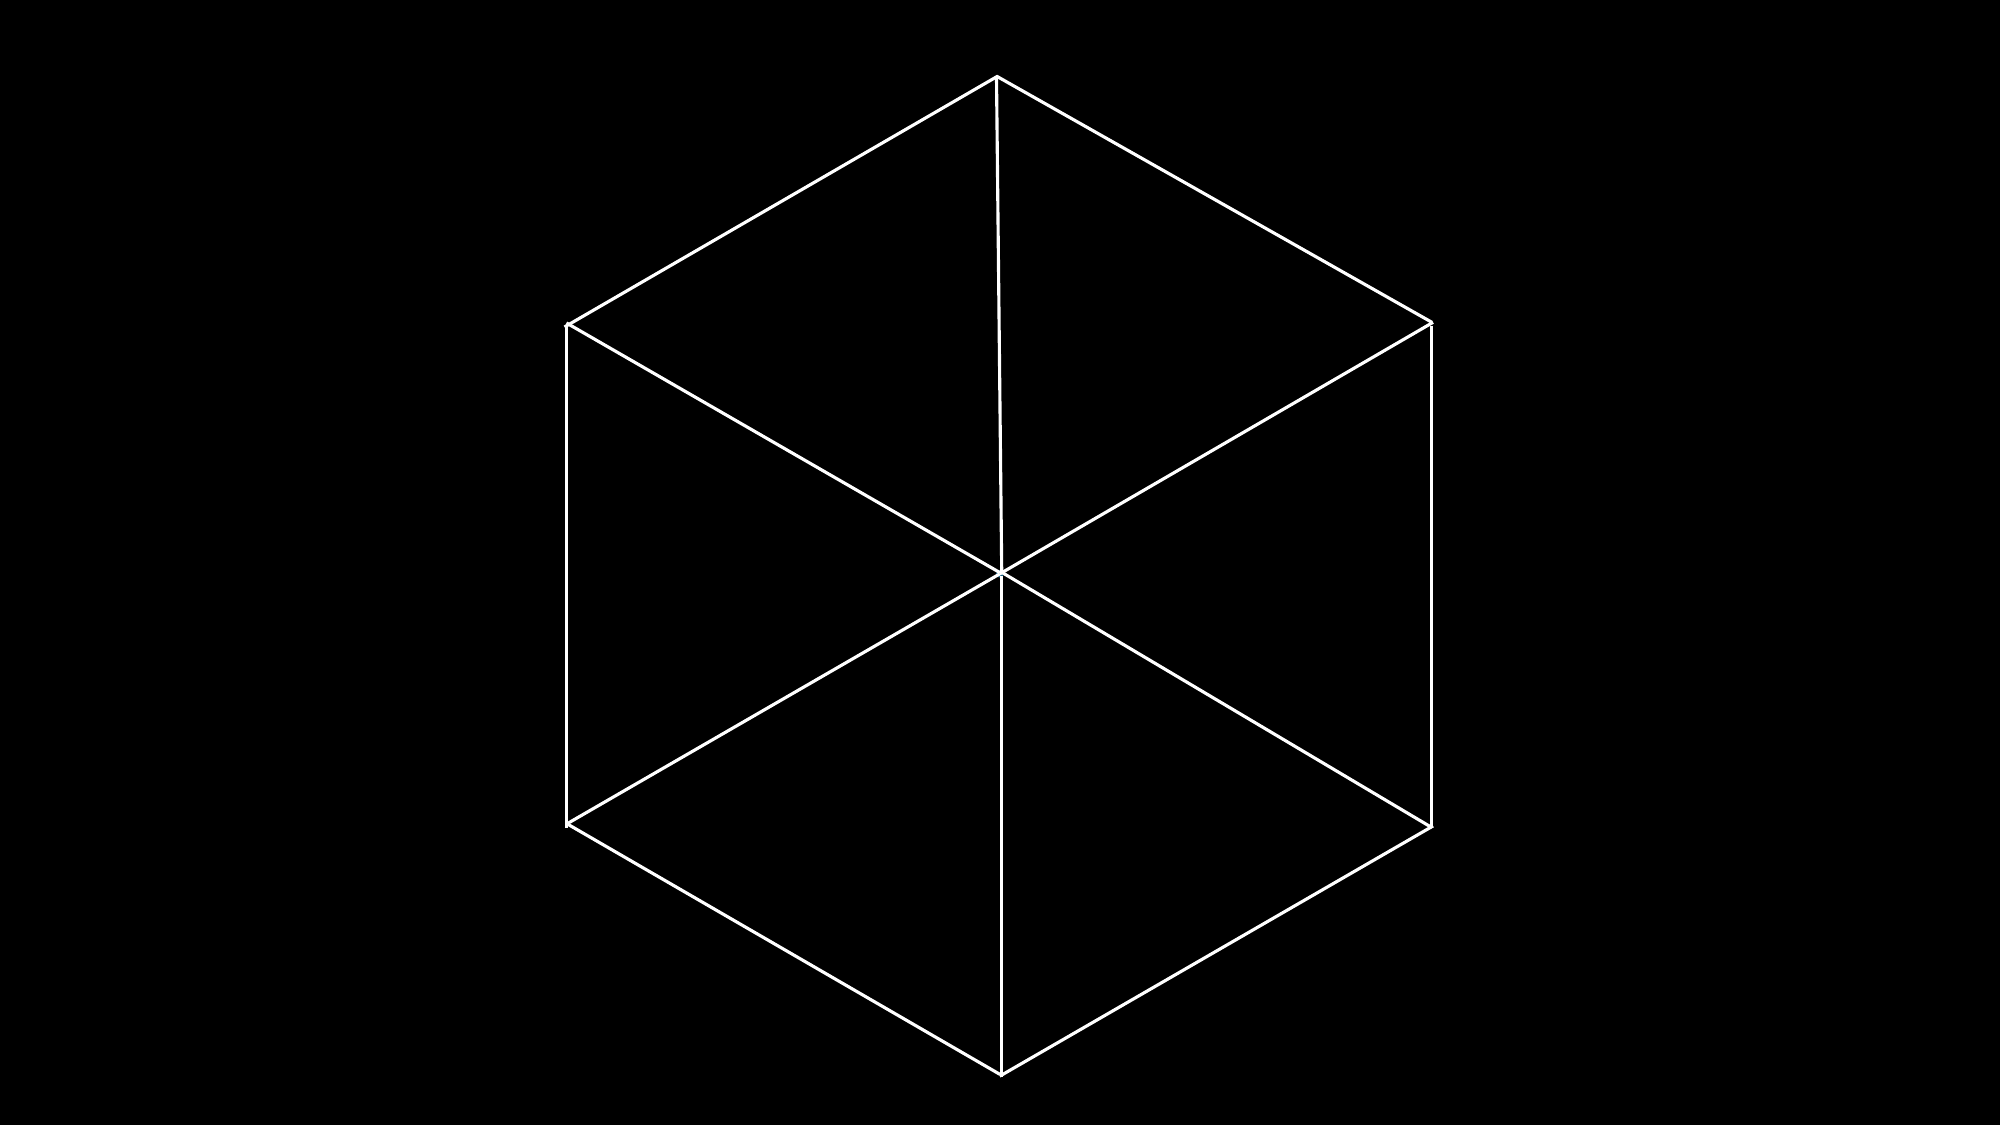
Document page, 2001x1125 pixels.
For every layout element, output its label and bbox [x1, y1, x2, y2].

text_box [999, 825, 1434, 1077]
text_box [999, 321, 1434, 575]
text_box [1001, 575, 1433, 825]
text_box [565, 328, 995, 573]
text_box [563, 75, 999, 328]
text_box [1003, 75, 1433, 323]
text_box [995, 75, 1003, 574]
text_box [565, 573, 1001, 825]
text_box [565, 825, 999, 1075]
